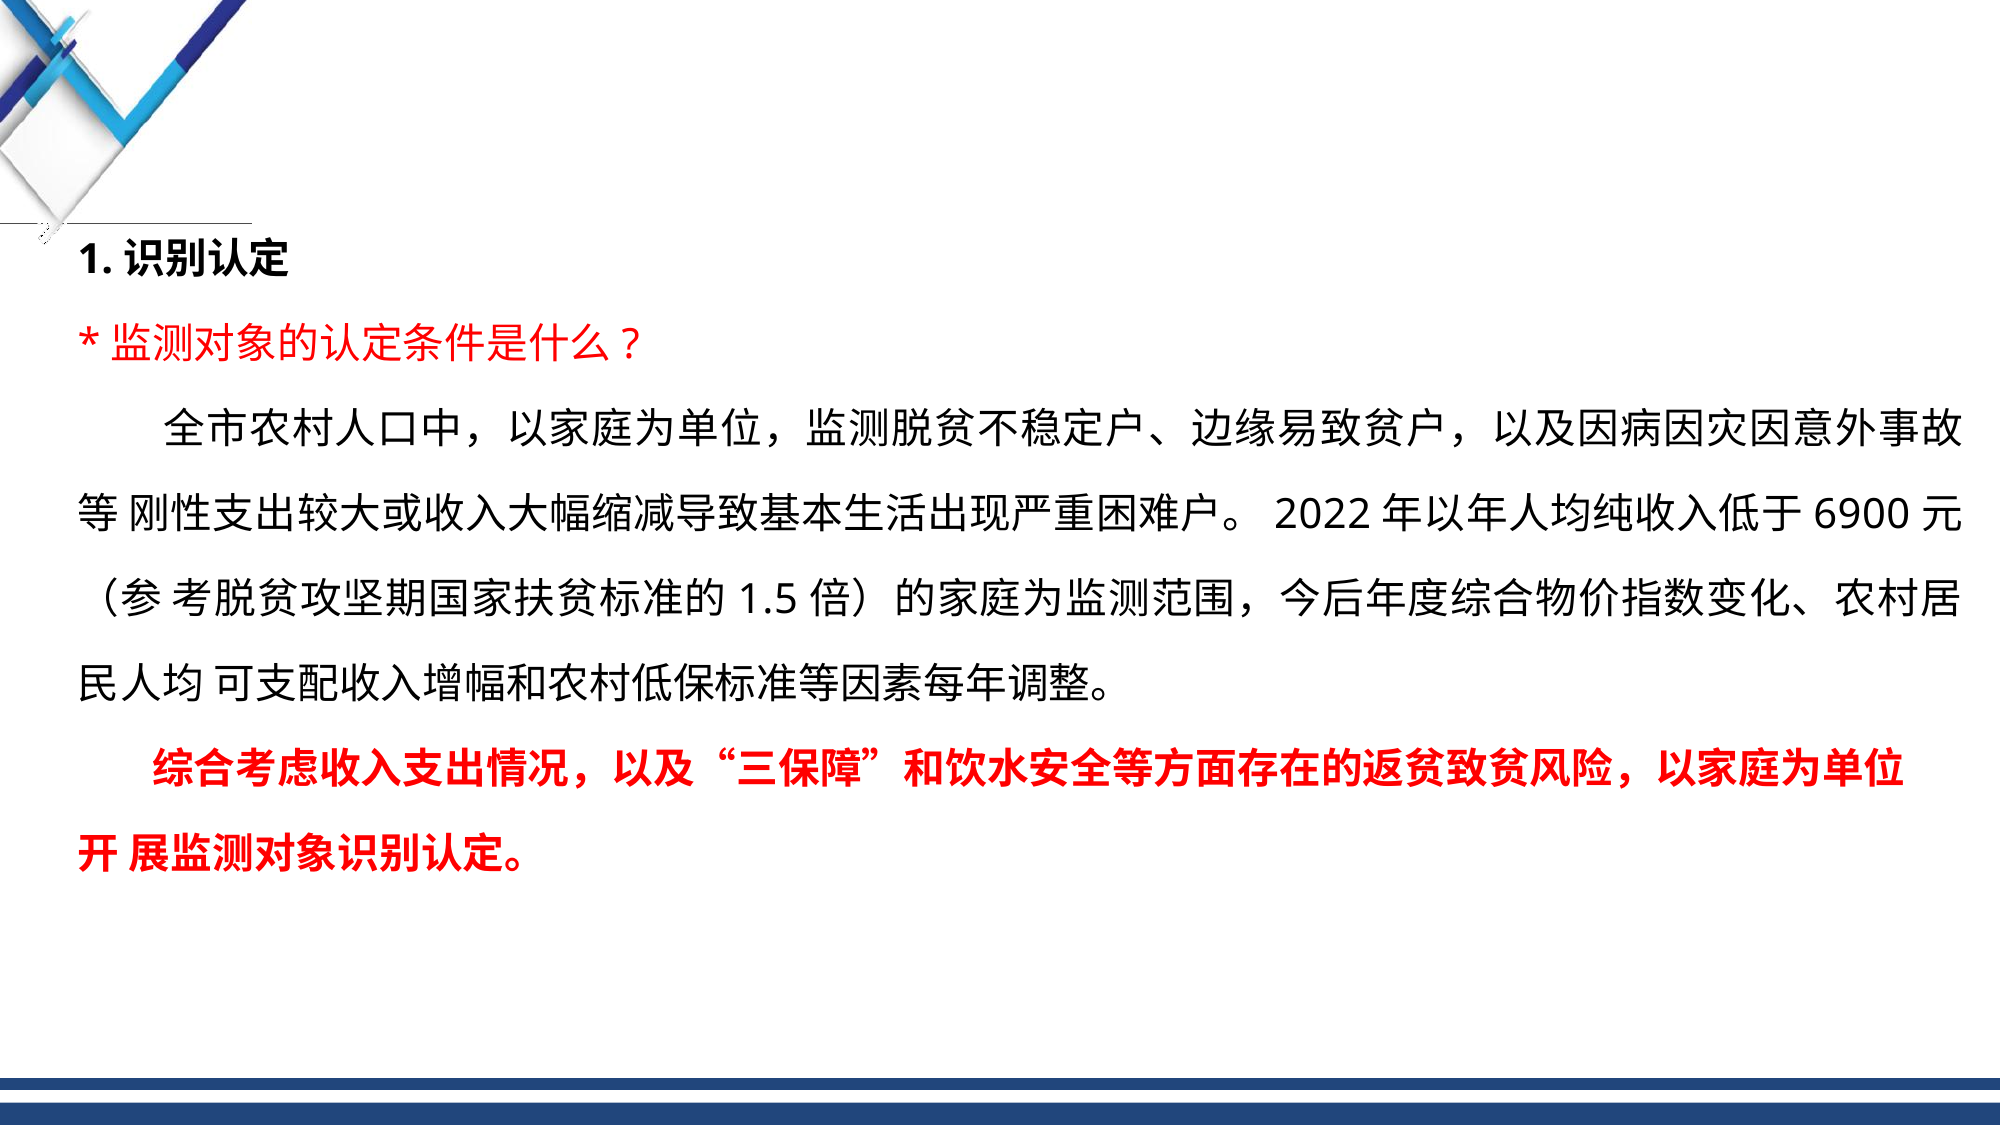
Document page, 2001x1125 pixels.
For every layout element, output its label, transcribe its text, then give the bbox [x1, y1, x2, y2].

text_box 1.识别认定 *监测对象的认定条件是什么? 全市农村人口中，以家庭为单位，监测脱贫不稳定户、边缘易致贫户，以及因病因灾因意外事故等 刚性支出较大或收入大幅缩减导致基本生活出现严重困难户。2022年以年人均纯收入低于6900元（参 考脱贫攻坚期国家扶贫标准的1.5倍）的家庭为监测范围，今后年度综合物价指数变化、农村居民人均 可支配收入增幅和农村低保标准等因素每年调整。 综合考虑收入支出情况，以及“三保障”和饮水安全等方面存在的返贫致贫风险，以家庭为单位开 展监测对象识别认定。 [75, 229, 1964, 878]
text_box [0, 0, 252, 245]
text_box [0, 1102, 2000, 1125]
